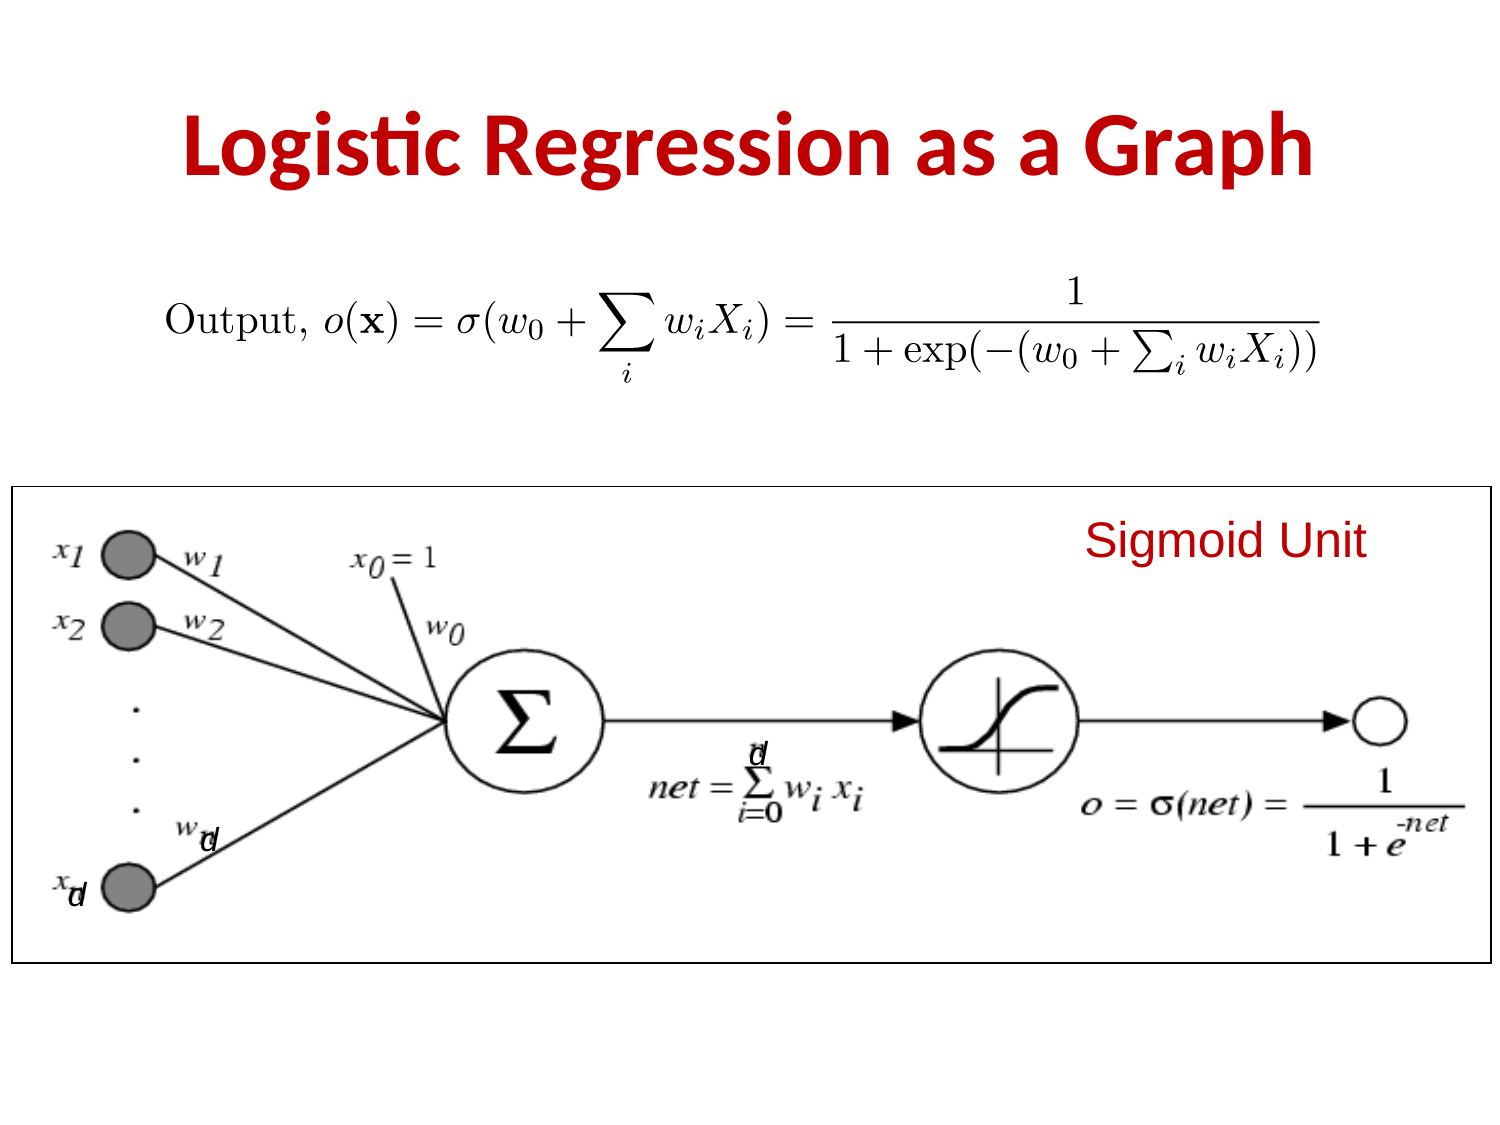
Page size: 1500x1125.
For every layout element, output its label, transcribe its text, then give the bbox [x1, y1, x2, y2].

picture [162, 274, 1321, 384]
picture [12, 487, 1491, 963]
title Logistic Regression as a Graph [75, 45, 1425, 233]
